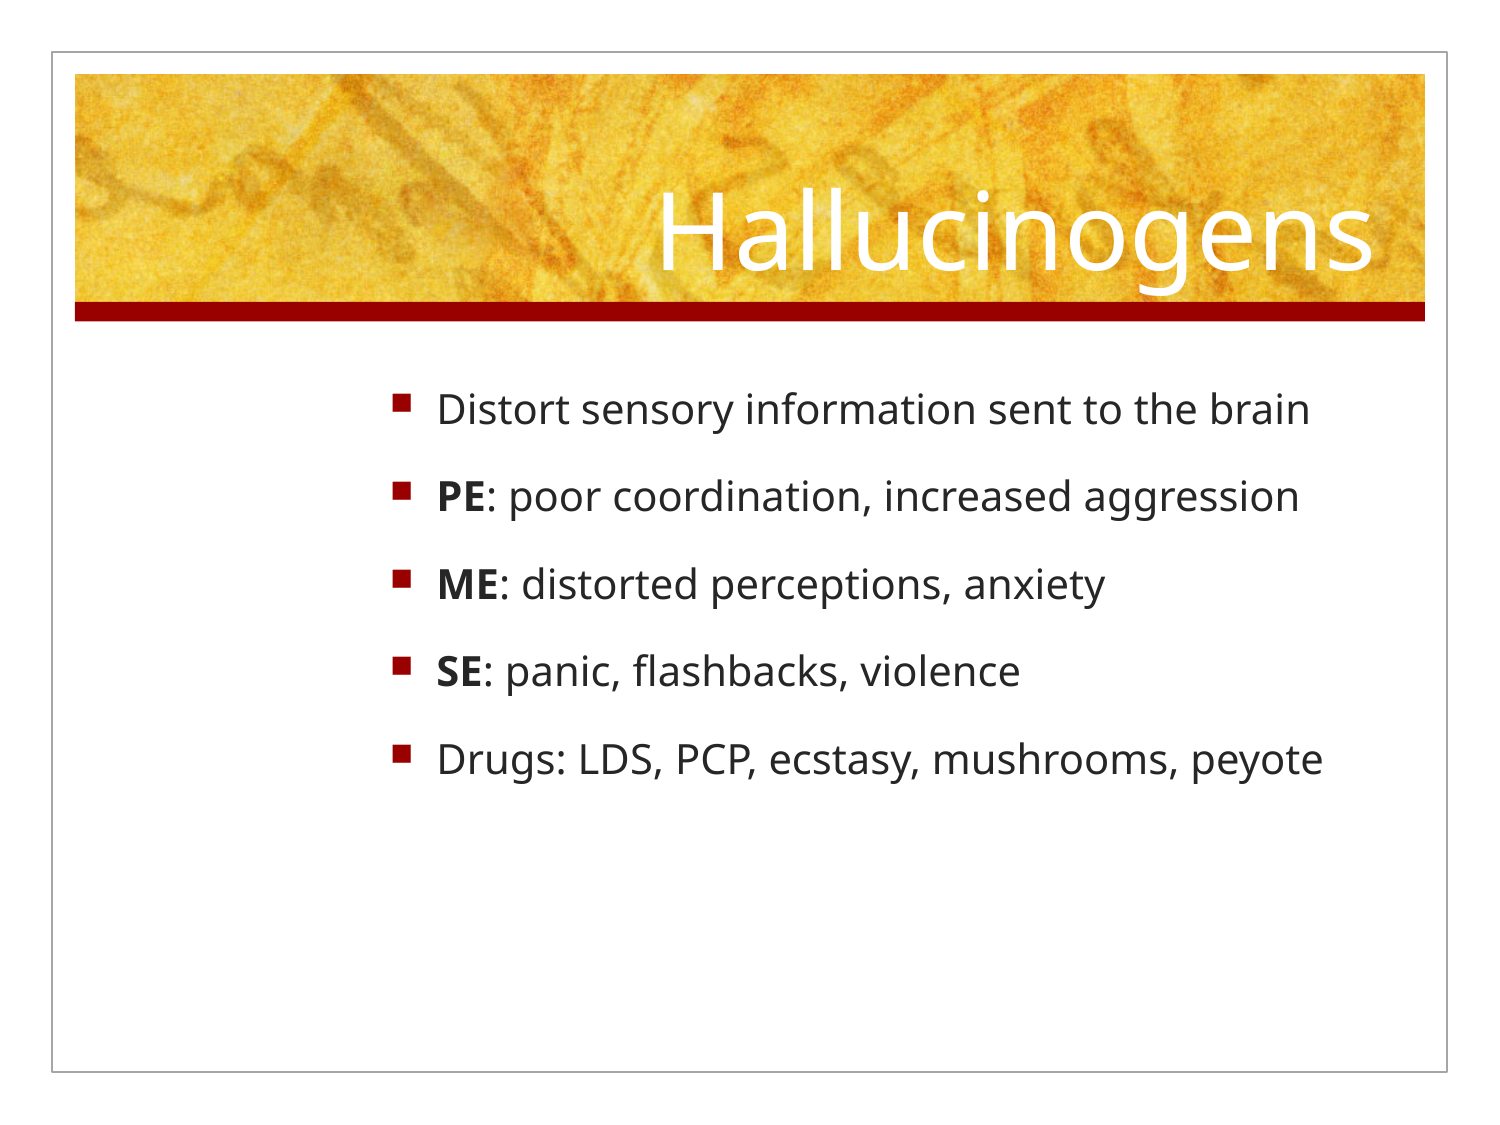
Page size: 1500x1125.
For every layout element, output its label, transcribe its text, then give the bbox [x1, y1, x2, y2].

title Hallucinogens [108, 74, 1392, 292]
picture [75, 74, 1425, 301]
list Distort sensory information sent to the brain PE: poor coordination, increased aggression ME: distorted perceptions, anxiety SE: panic, flashbacks, violence Drugs: LDS, PCP, ecstasy, mushrooms, peyote [375, 375, 1392, 1005]
